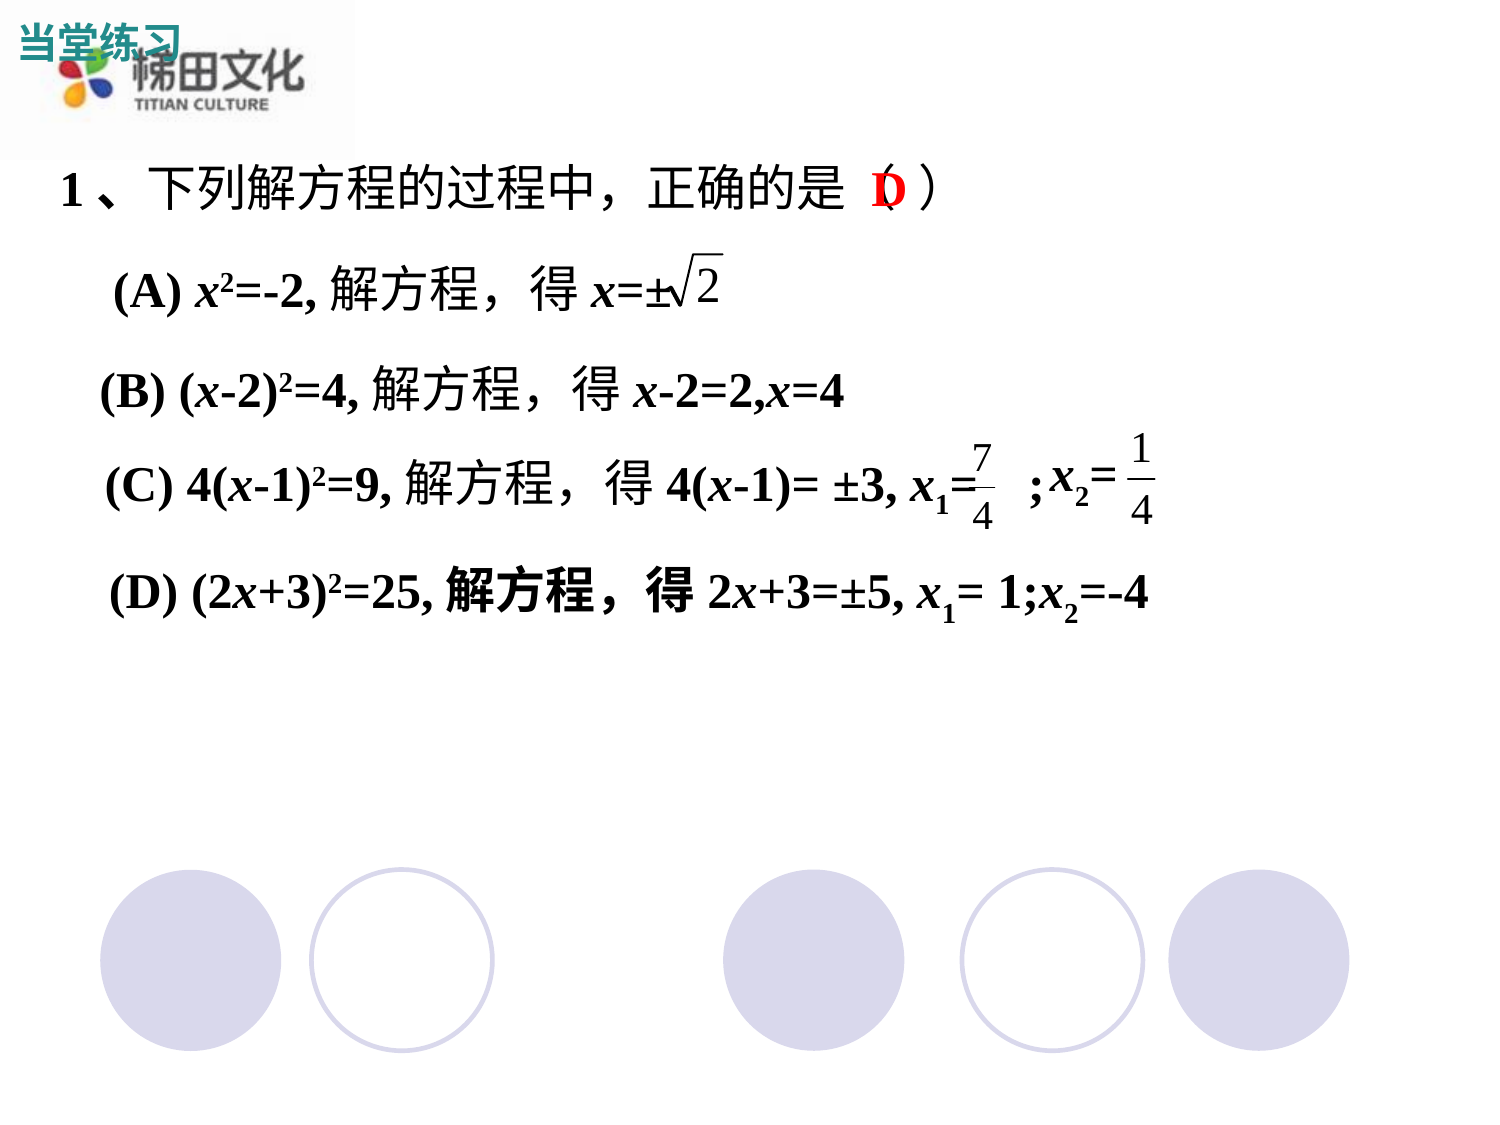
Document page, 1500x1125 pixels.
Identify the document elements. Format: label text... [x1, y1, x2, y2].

text_box 当堂练习 [1, 9, 199, 75]
text_box (D) (2x+3)2=25,解方程，得2x+3=±5, x1= 1;x2=-4 [94, 551, 1500, 638]
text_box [64, 420, 1500, 539]
text_box 1、下列解方程的过程中，正确的是（ ） [923, 148, 984, 224]
picture [0, 0, 355, 160]
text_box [91, 243, 734, 327]
text_box (B) (x-2)2=4,解方程，得x-2=2,x=4 [84, 349, 872, 420]
text_box D [856, 148, 923, 224]
text_box 1、下列解方程的过程中，正确的是（ ） [44, 148, 856, 224]
